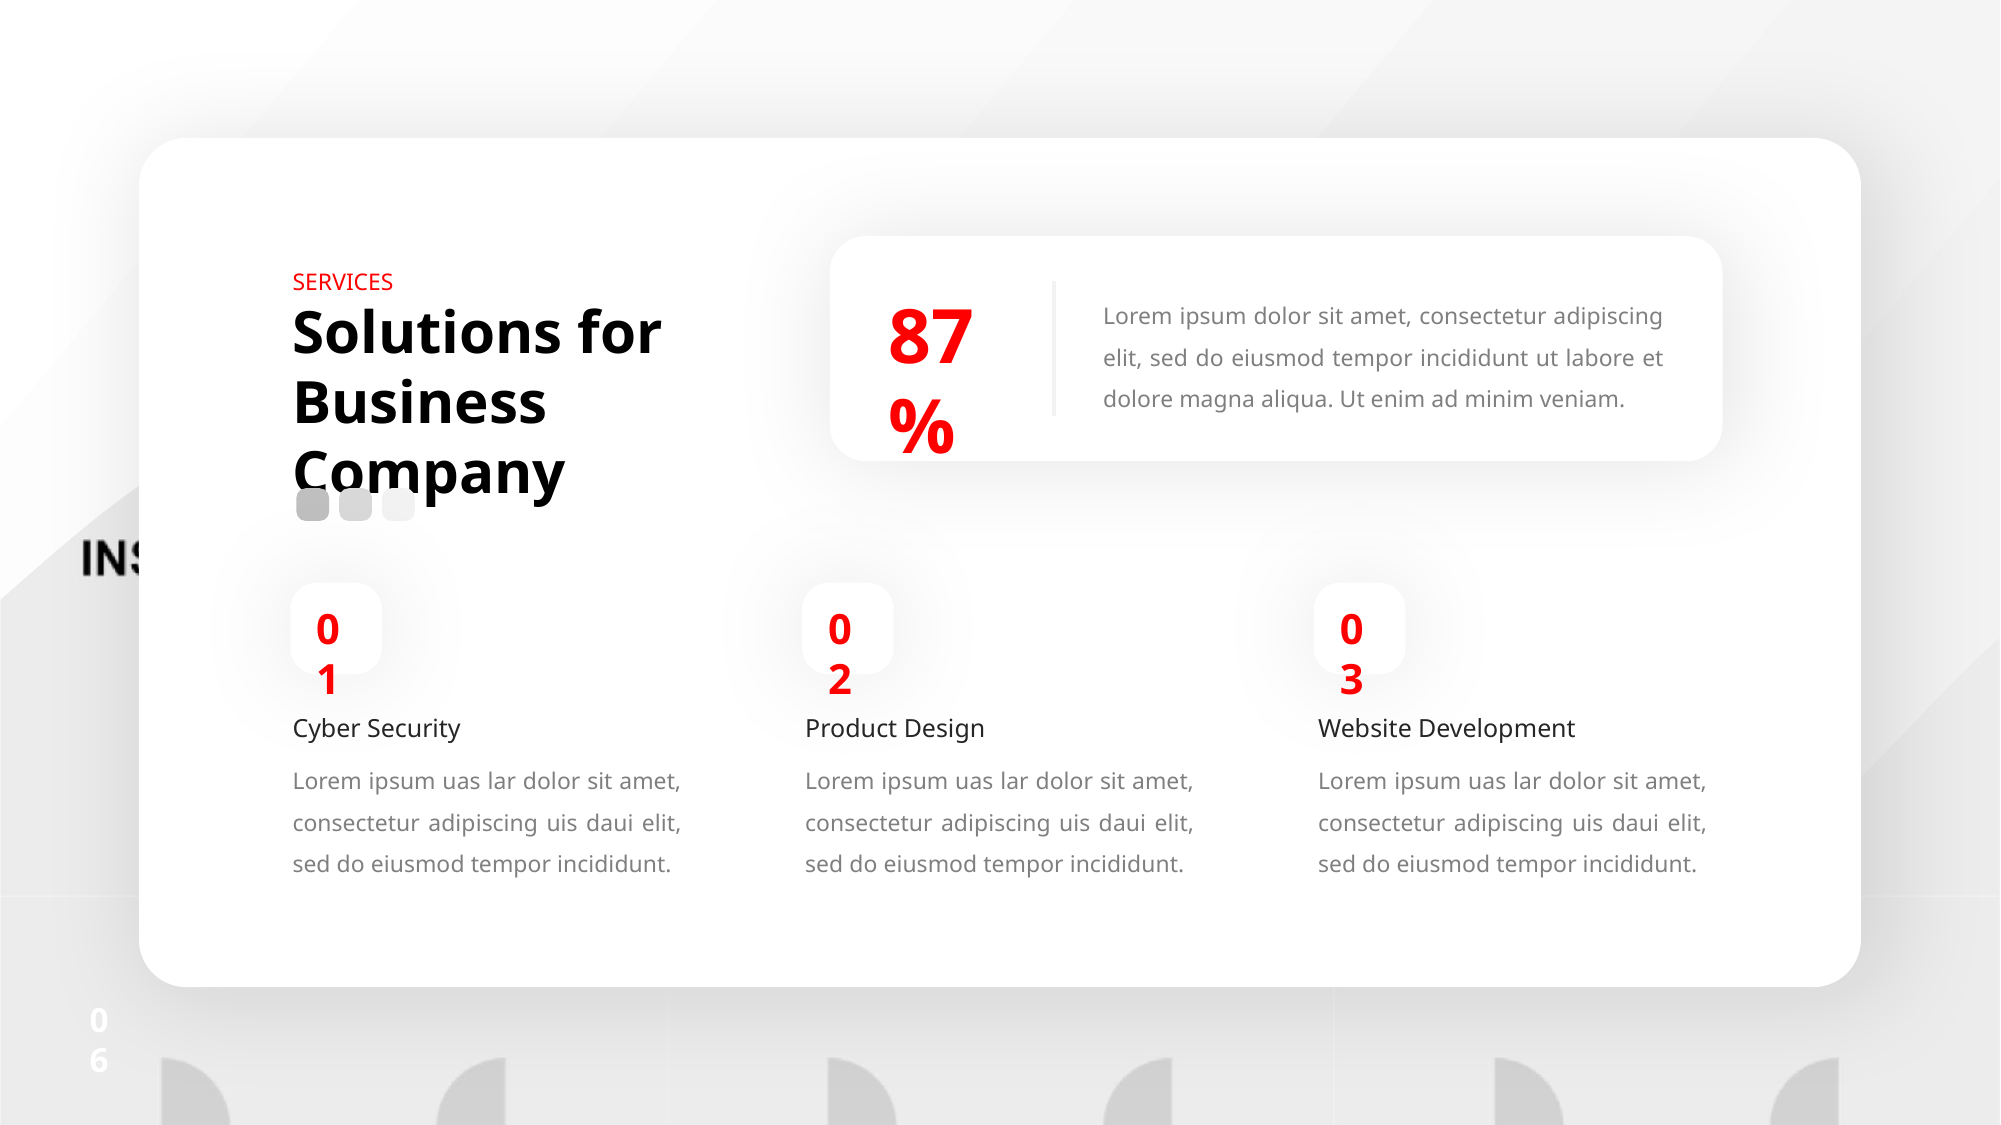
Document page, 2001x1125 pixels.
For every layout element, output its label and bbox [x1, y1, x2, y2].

text_box [296, 487, 416, 522]
text_box [829, 235, 1723, 462]
text_box [789, 689, 1210, 882]
text_box [277, 689, 698, 882]
picture [0, 0, 2000, 1125]
text_box [1302, 689, 1723, 882]
